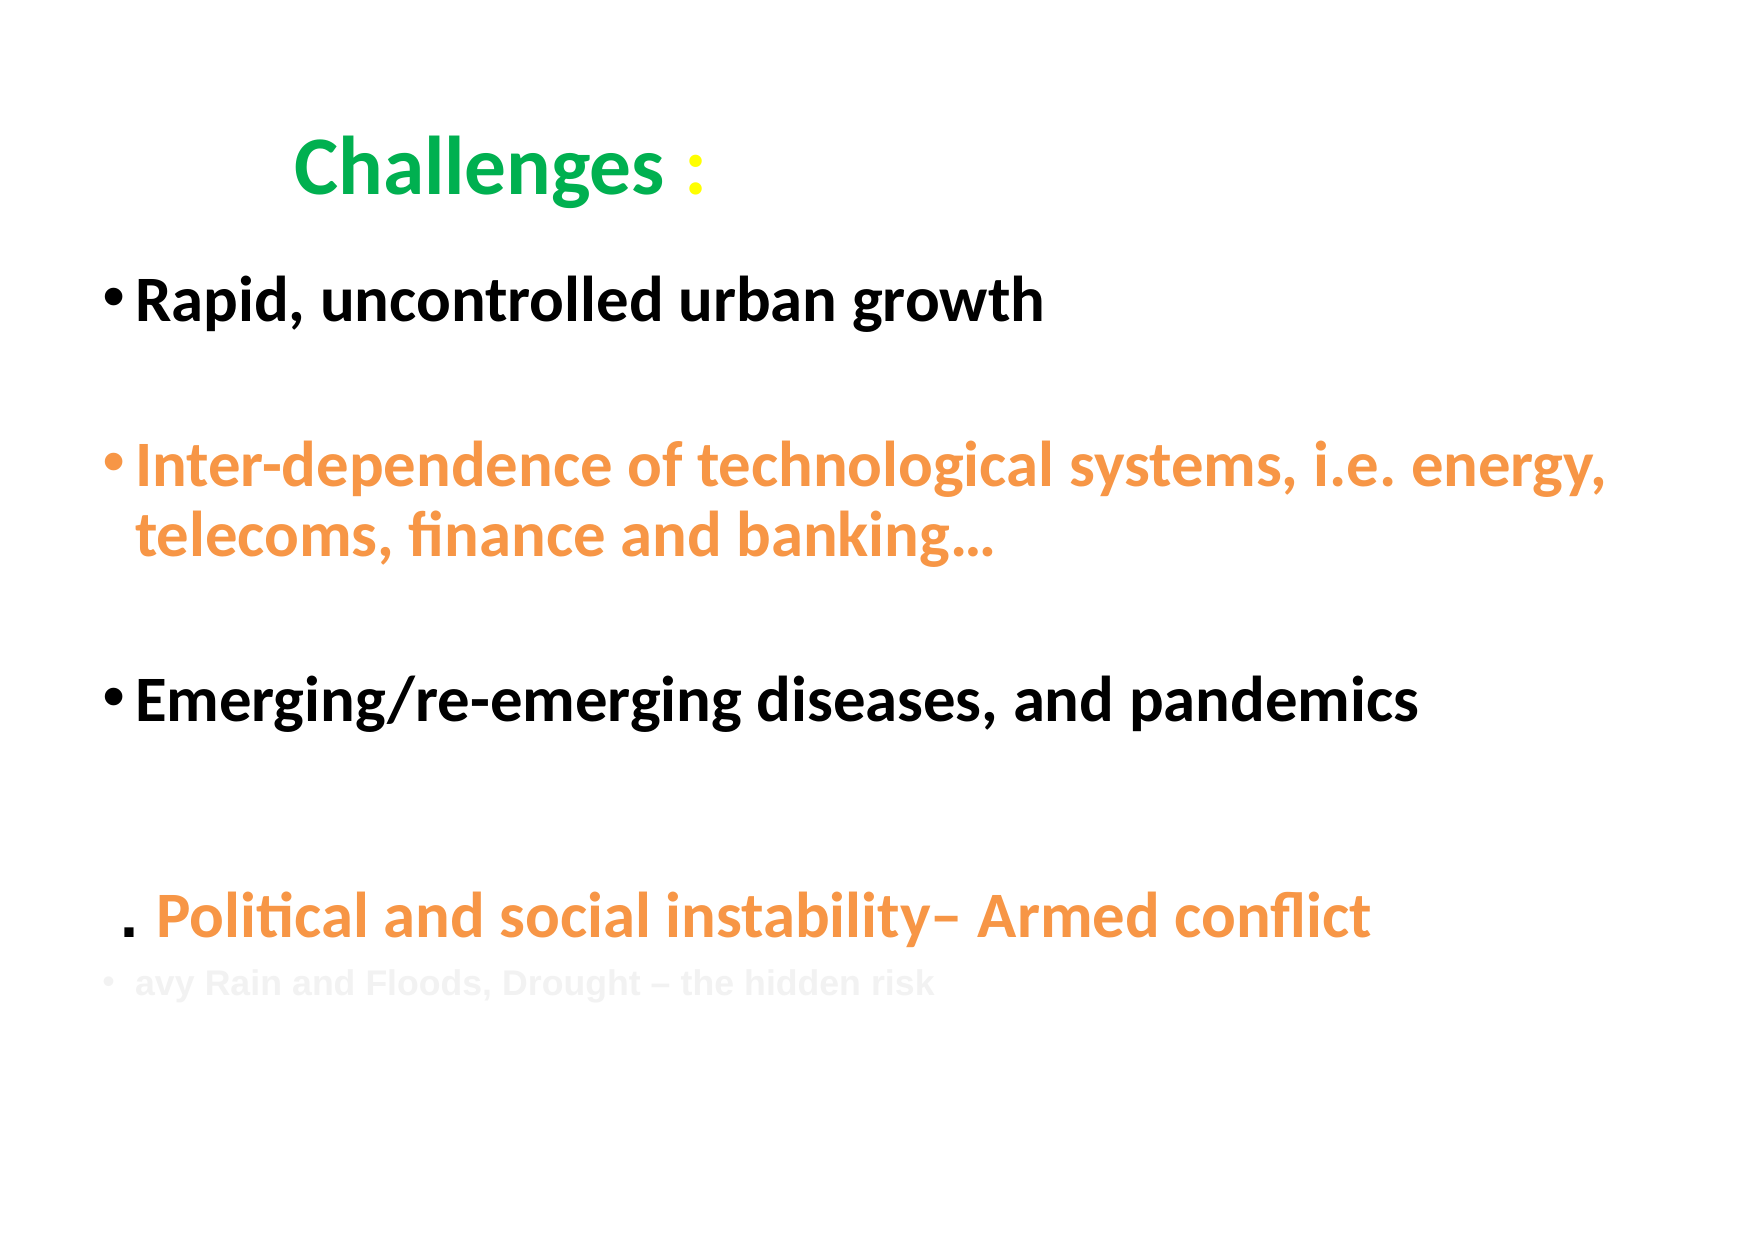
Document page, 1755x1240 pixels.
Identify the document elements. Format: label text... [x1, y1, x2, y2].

text_box Challenges : [279, 104, 723, 219]
list Rapid, uncontrolled urban growth Inter-dependence of technological systems, i.e. energy, telecoms, finance and banking… Emerging/re-emerging diseases, and pandemics . Political and social instability– Armed conflict avy Rain and Floods, Drought – the hidden risk [102, 214, 1682, 1015]
